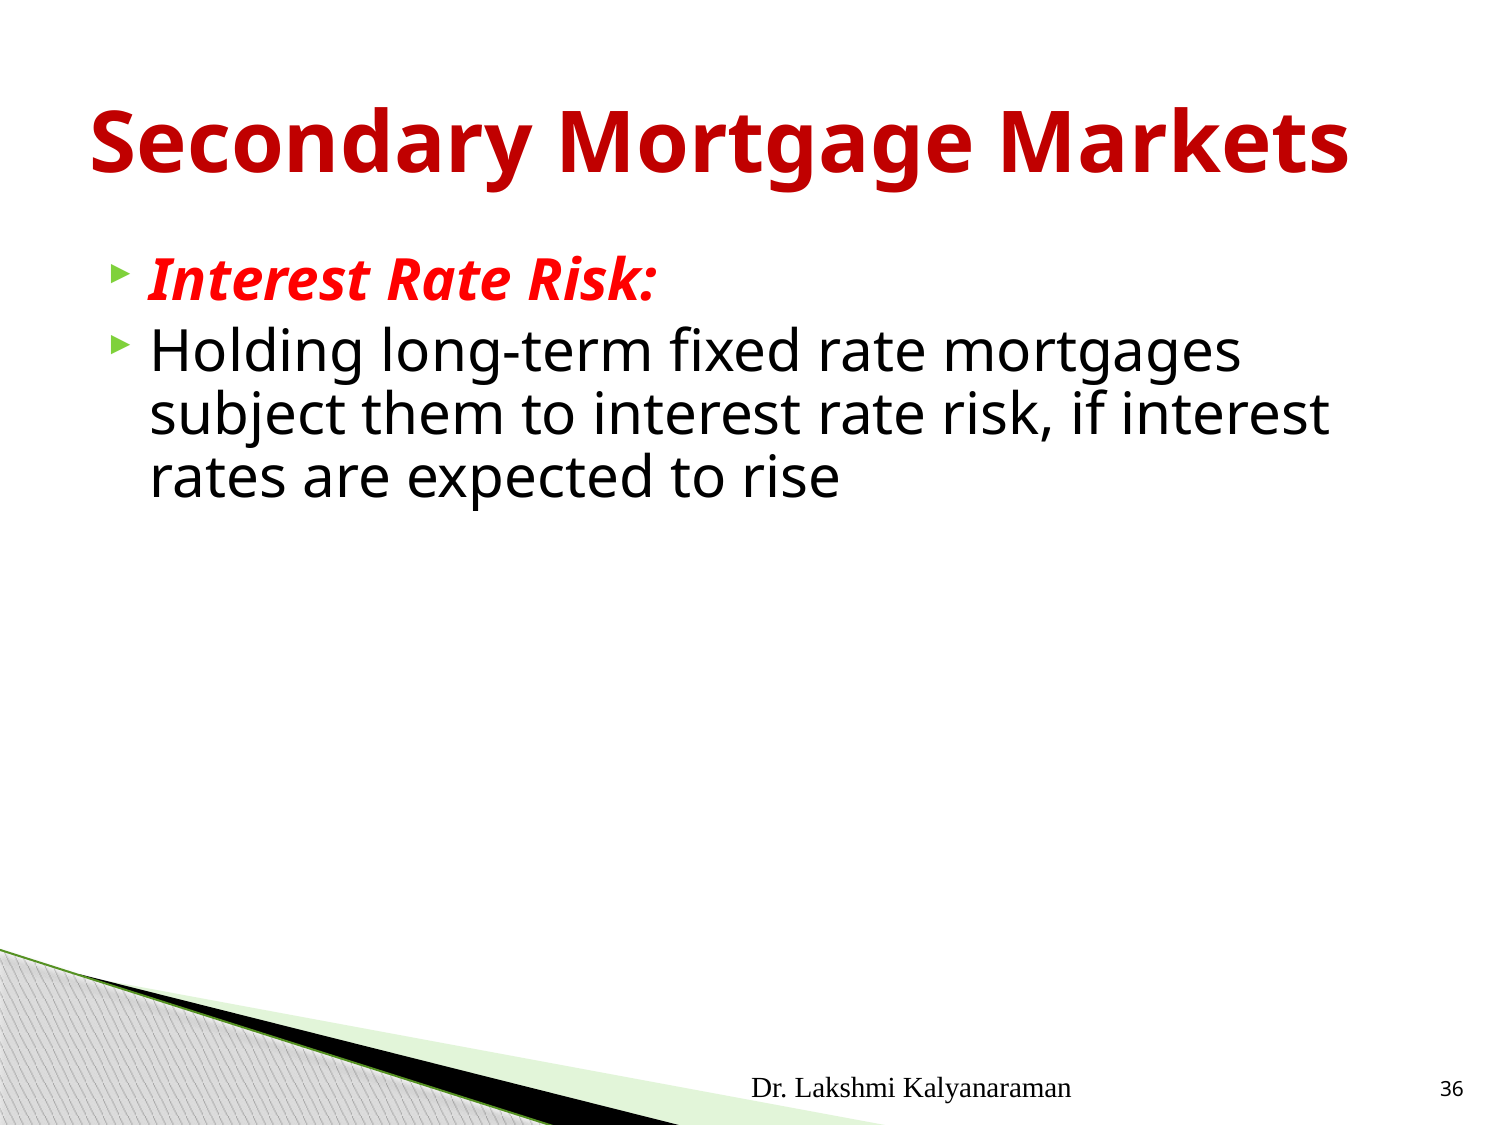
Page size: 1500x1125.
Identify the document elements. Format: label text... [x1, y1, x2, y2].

list Interest Rate Risk: Holding long-term fixed rate mortgages subject them to interest rate risk, if interest rates are expected to rise [75, 243, 1425, 986]
slide_number 36 [1418, 1051, 1479, 1112]
title Secondary Mortgage Markets [75, 45, 1425, 233]
footer Dr. Lakshmi Kalyanaraman [718, 1051, 1105, 1112]
